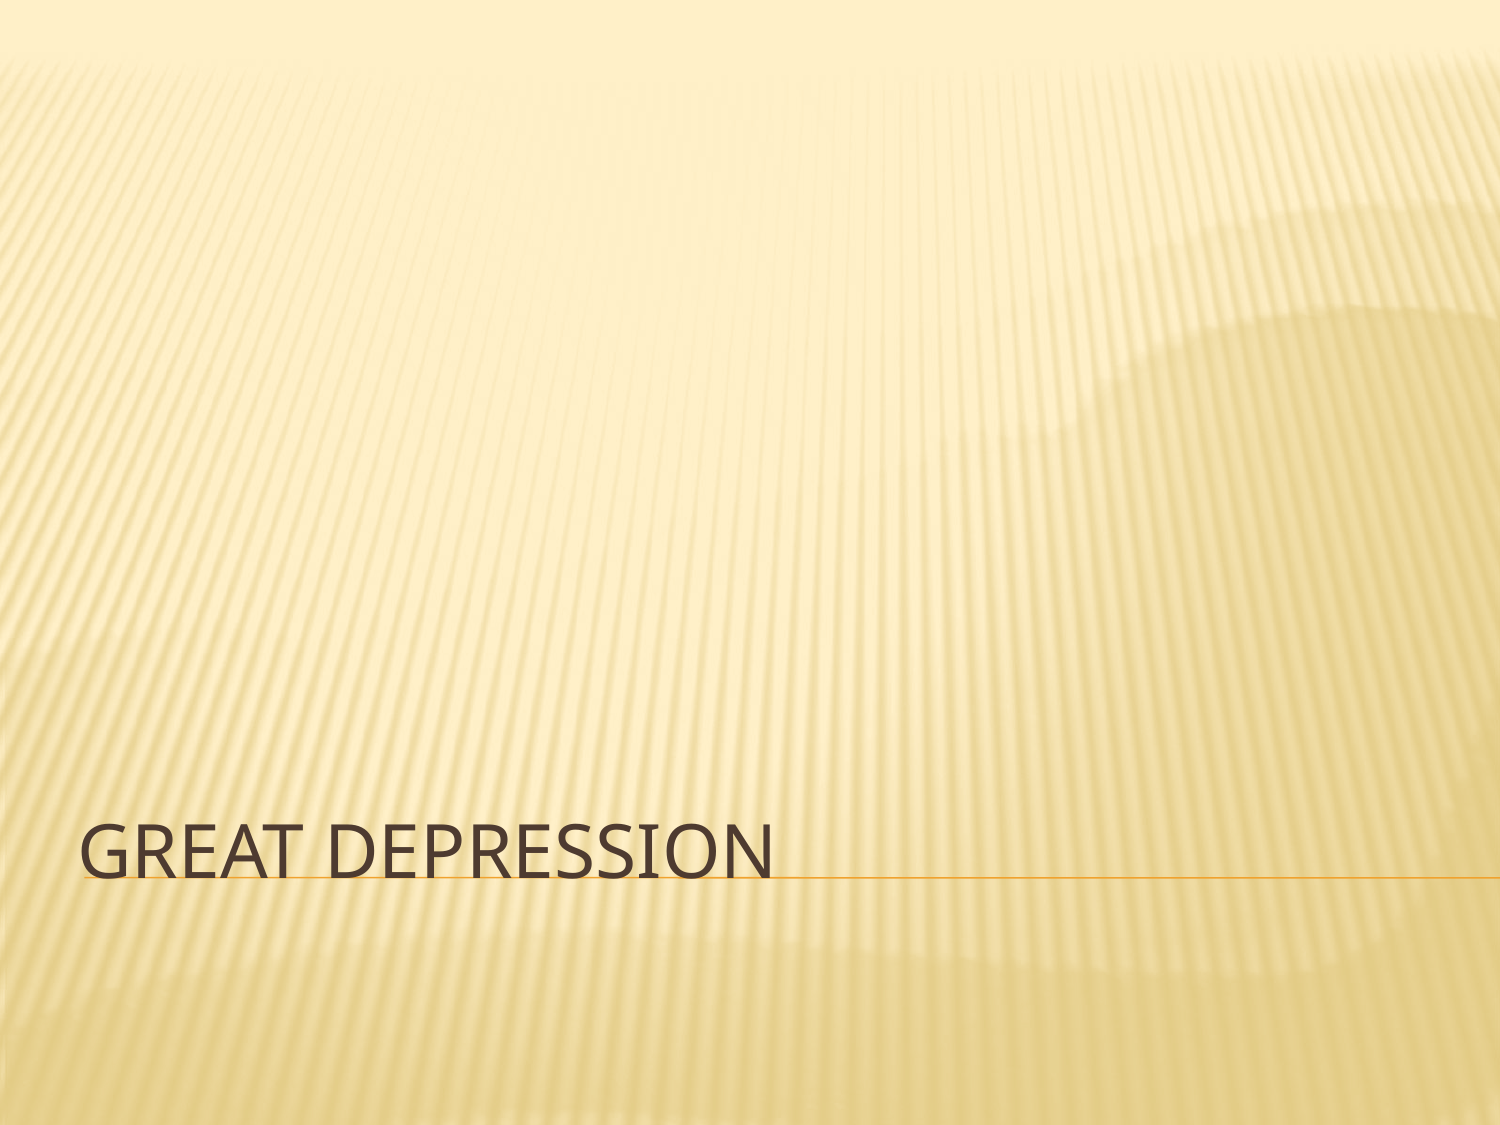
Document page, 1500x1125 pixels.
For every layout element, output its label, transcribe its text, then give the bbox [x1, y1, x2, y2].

title Great Depression [62, 796, 1450, 997]
